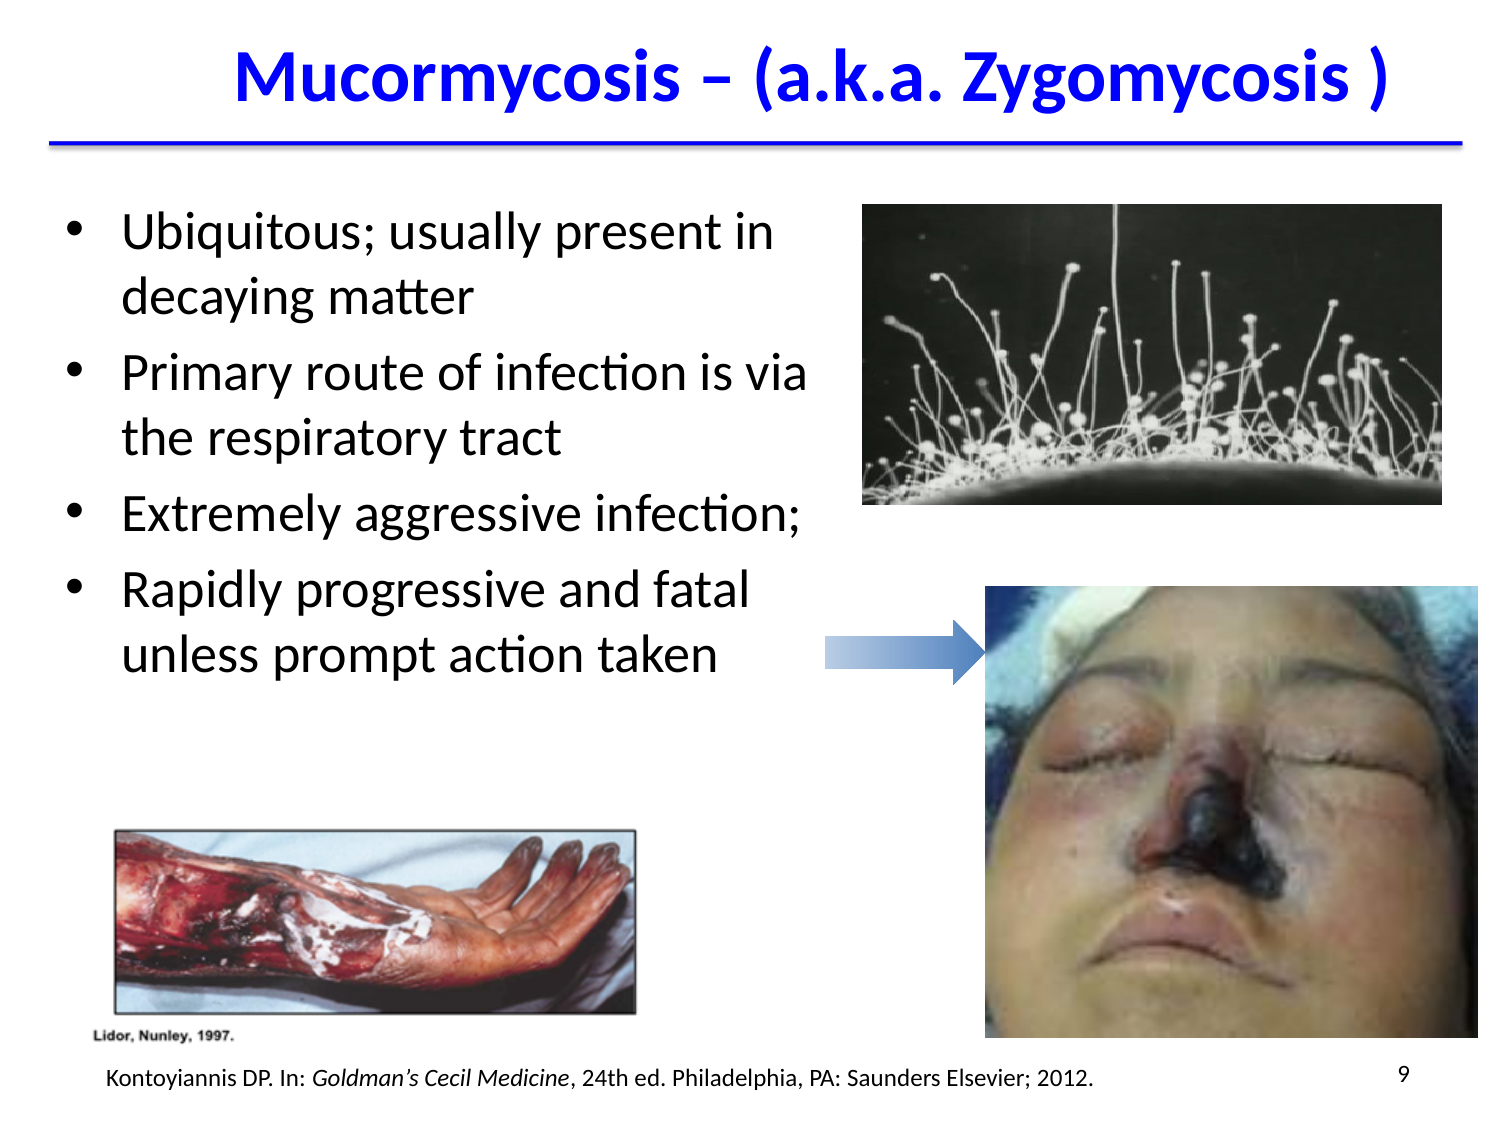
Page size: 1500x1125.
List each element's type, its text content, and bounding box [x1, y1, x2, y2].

slide_number 9 [1074, 1046, 1425, 1103]
picture [985, 585, 1478, 1038]
title Mucormycosis – (a.k.a. Zygomycosis ) [148, 15, 1478, 129]
picture [42, 137, 1470, 156]
list Ubiquitous; usually present in decaying matter Primary route of infection is via the respiratory tract Extremely aggressive infection; Rapidly progressive and fatal unless prompt action taken [50, 187, 863, 1057]
text_box Kontoyiannis DP. In: Goldman’s Cecil Medicine, 24th ed. Philadelphia, PA: Saunders Elsevier; 2012. [91, 1053, 1111, 1099]
picture [862, 204, 1442, 505]
picture [87, 812, 649, 1054]
text_box [823, 617, 980, 687]
